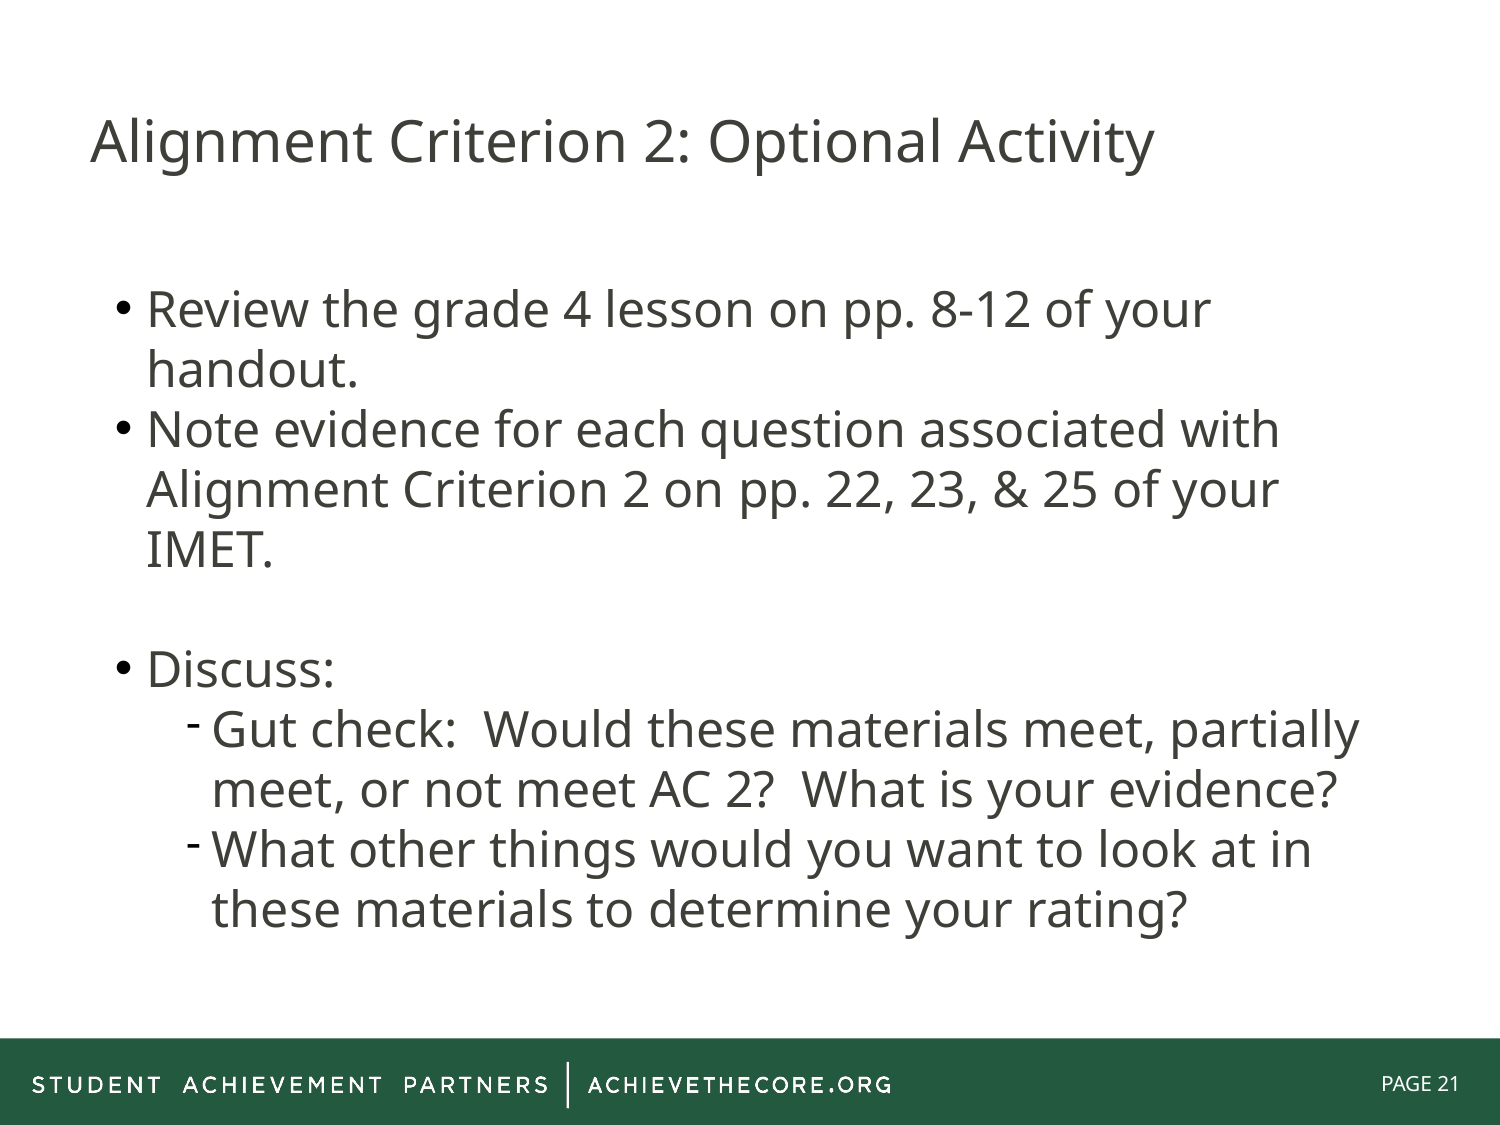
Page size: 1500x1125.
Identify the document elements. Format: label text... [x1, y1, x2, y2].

list Review the grade 4 lesson on pp. 8-12 of your handout. Note evidence for each question associated with Alignment Criterion 2 on pp. 22, 23, & 25 of your IMET. Discuss: Gut check: Would these materials meet, partially meet, or not meet AC 2? What is your evidence? What other things would you want to look at in these materials to determine your rating? [75, 262, 1425, 1005]
title Alignment Criterion 2: Optional Activity [75, 45, 1425, 233]
picture [12, 1055, 911, 1112]
